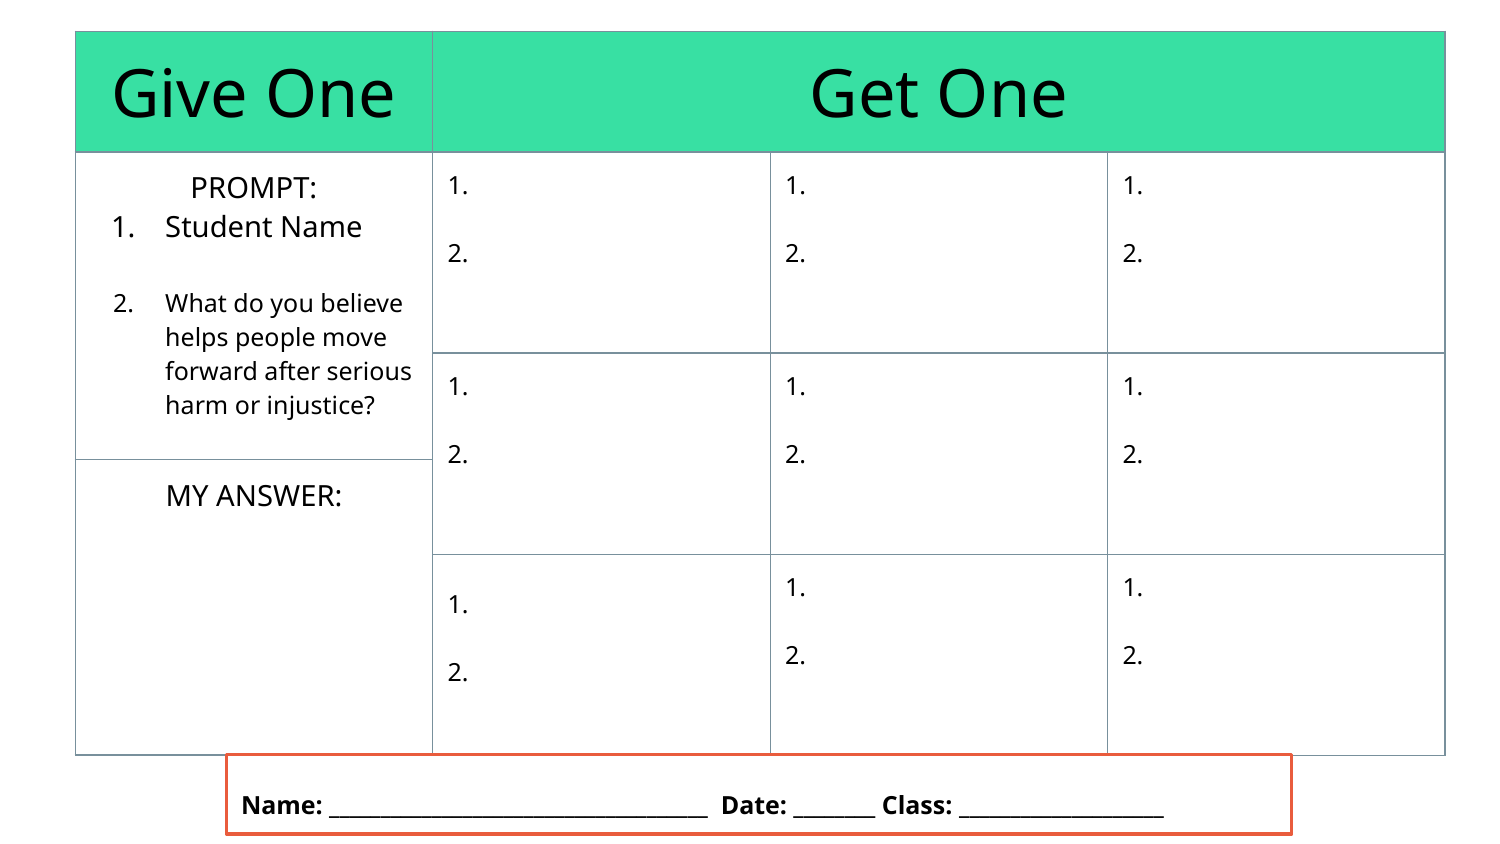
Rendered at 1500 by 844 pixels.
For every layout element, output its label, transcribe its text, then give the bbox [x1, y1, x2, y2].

table_cell MY ANSWER: [76, 460, 432, 754]
table_cell 1. 2. [433, 153, 770, 352]
table_cell 1. 2. [771, 153, 1107, 352]
table_cell 1. 2. [433, 354, 770, 554]
table_header Give One [76, 32, 432, 151]
table_cell 1. 2. [1108, 354, 1444, 554]
table_header Get One [433, 32, 1444, 151]
table_cell 1. 2. [771, 354, 1107, 554]
table_cell 1. 2. [1108, 555, 1444, 755]
table_cell 1. 2. [433, 555, 770, 754]
table_cell 1. 2. [771, 555, 1107, 754]
text_box Name: _____________________________________ Date: ________ Class: ____________________ [226, 754, 1292, 834]
table_cell PROMPT: Student Name What do you believe helps people move forward after serious harm or injustice? [76, 153, 432, 459]
table_cell 1. 2. [1108, 153, 1444, 352]
